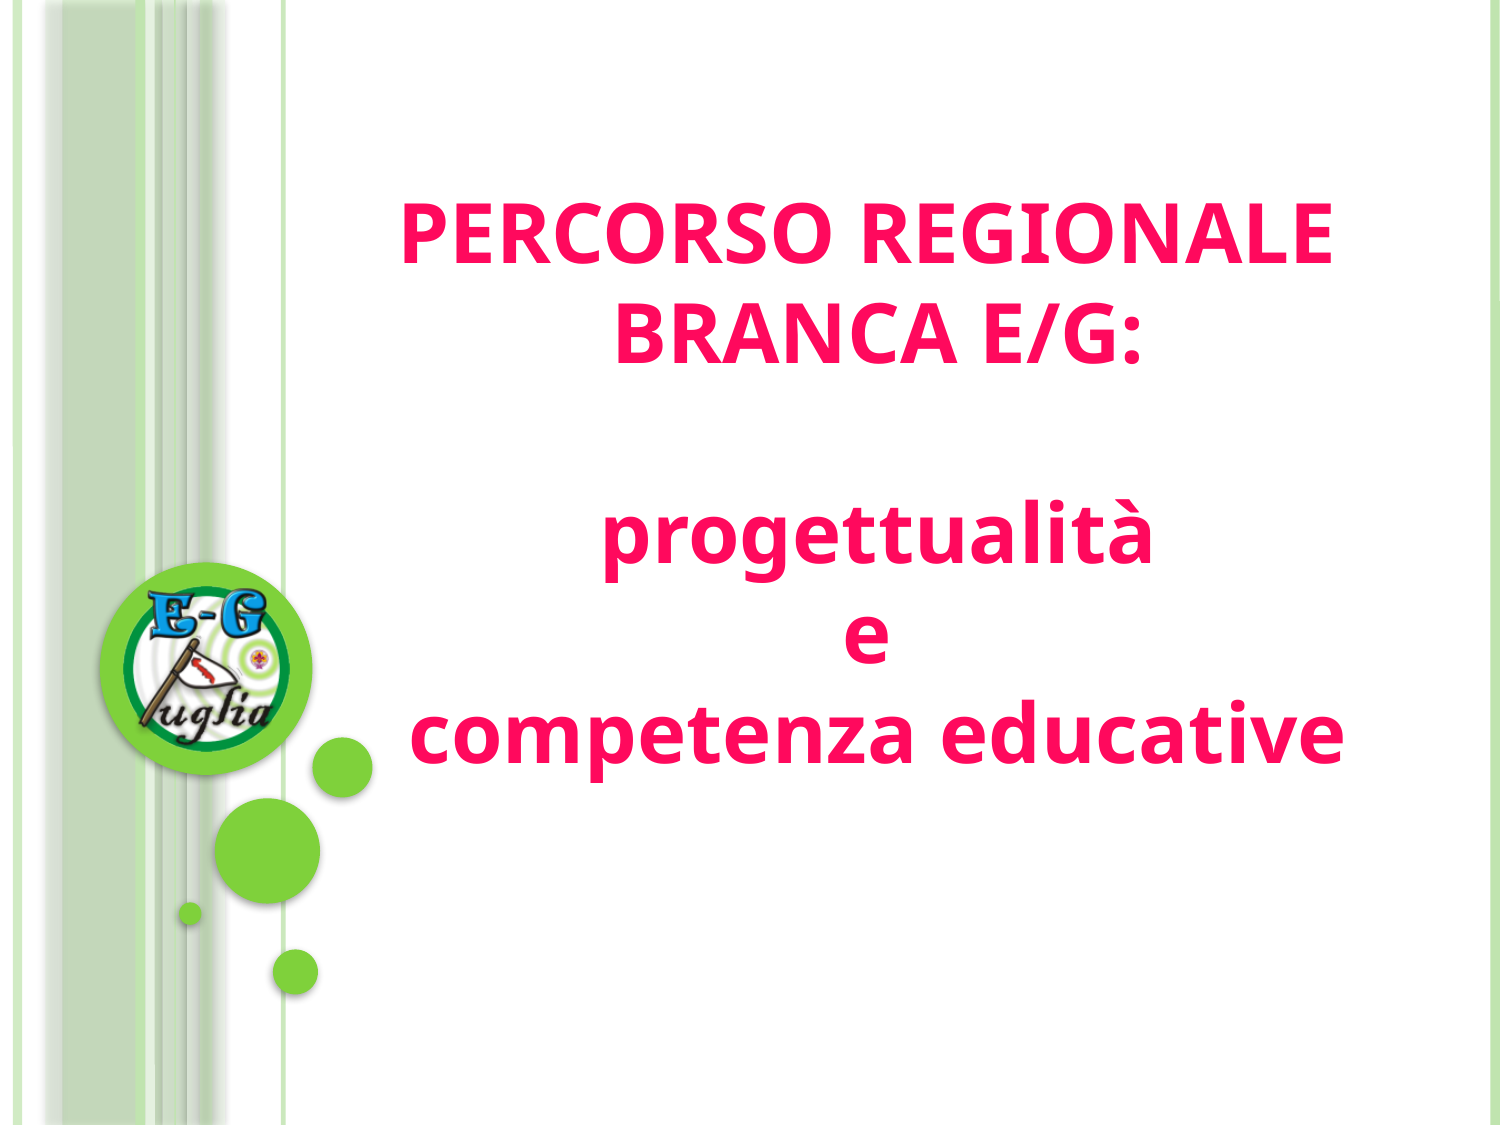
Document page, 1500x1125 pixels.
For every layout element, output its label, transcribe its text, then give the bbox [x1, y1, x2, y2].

text_box PERCORSO REGIONALE BRANCA E/G: progettualità e competenza educative [382, 172, 1374, 788]
picture [123, 585, 290, 752]
